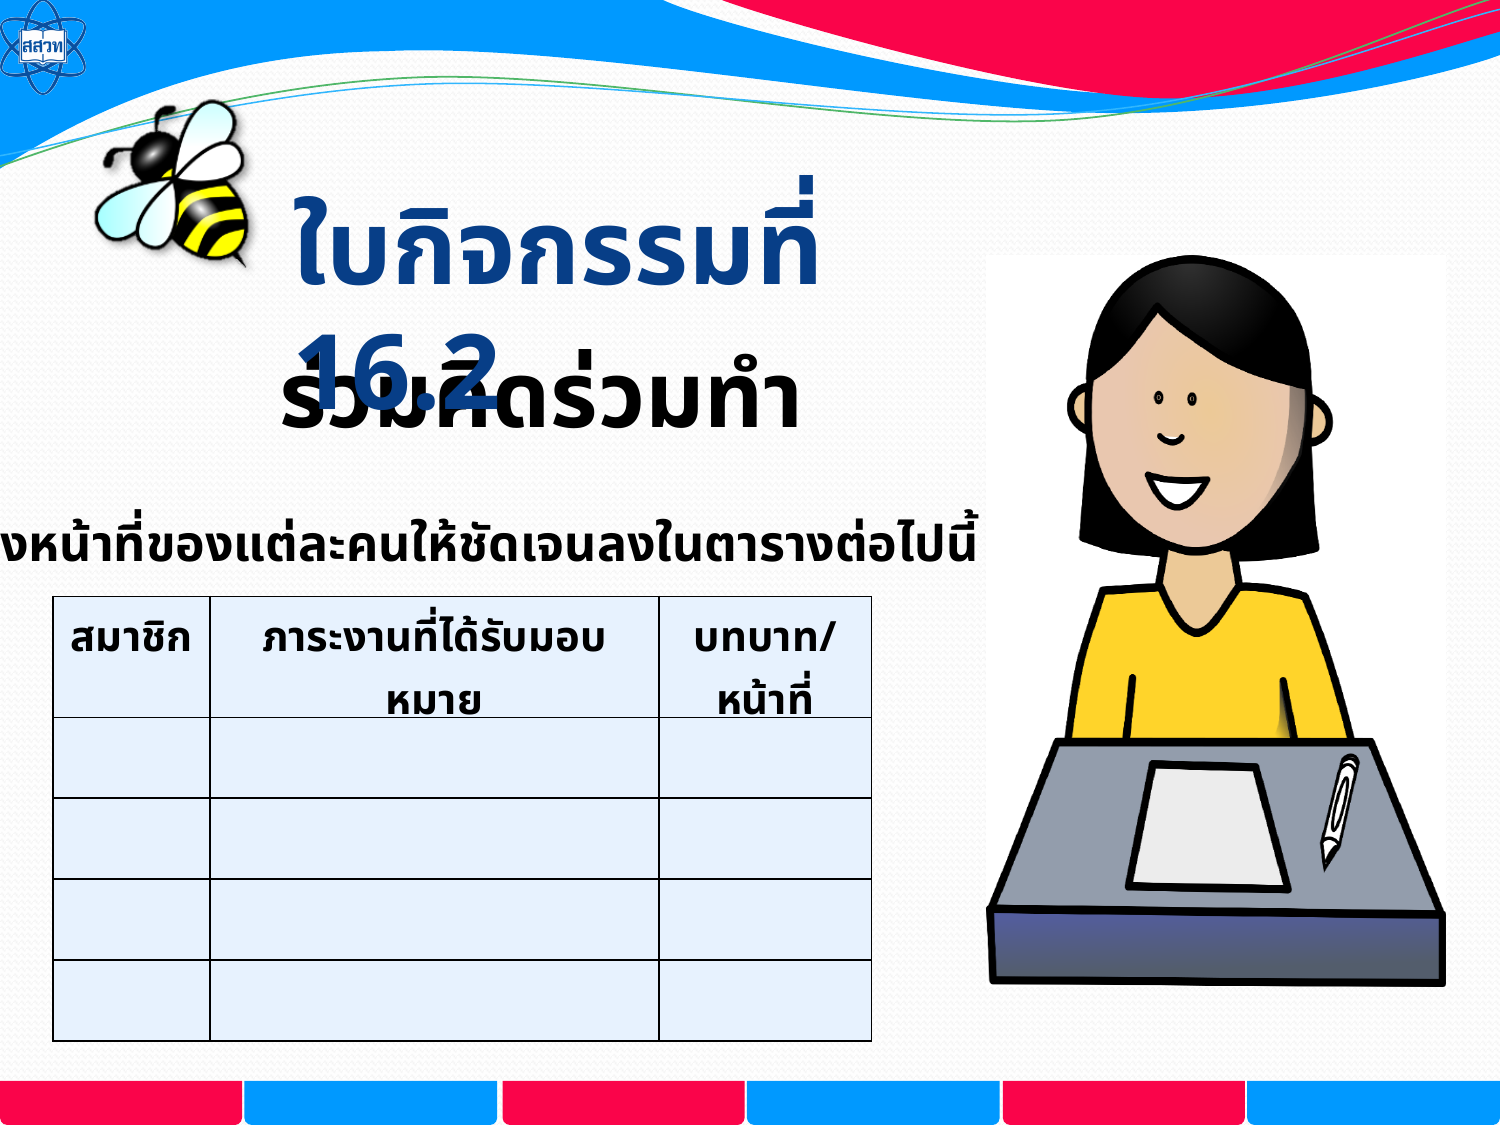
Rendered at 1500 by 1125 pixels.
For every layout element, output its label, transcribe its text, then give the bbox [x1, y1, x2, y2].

picture [985, 255, 1446, 987]
table_cell [211, 880, 658, 959]
table_header บทบาท/หน้าที่ [660, 639, 871, 717]
table_cell [54, 961, 209, 1040]
table_header สมาชิก [54, 639, 209, 717]
table_cell [660, 961, 871, 1040]
table_cell [660, 880, 871, 959]
table_cell [211, 961, 658, 1040]
table_header ภาระงานที่ได้รับมอบหมาย [211, 639, 658, 717]
table_cell [660, 718, 871, 797]
text_box ใบกิจกรรมที่ 16.2 [277, 172, 916, 303]
picture [0, 0, 266, 280]
table_cell [211, 718, 658, 797]
table_cell [54, 880, 209, 959]
table_cell [660, 799, 871, 878]
text_box แบ่งหน้าที่ของแต่ละคนให้ชัดเจนลงในตารางต่อไปนี้ [0, 504, 979, 639]
text_box ร่วมคิดร่วมทำ [220, 328, 863, 453]
table_cell [211, 799, 658, 878]
table_cell [54, 799, 209, 878]
table_cell [54, 718, 209, 797]
